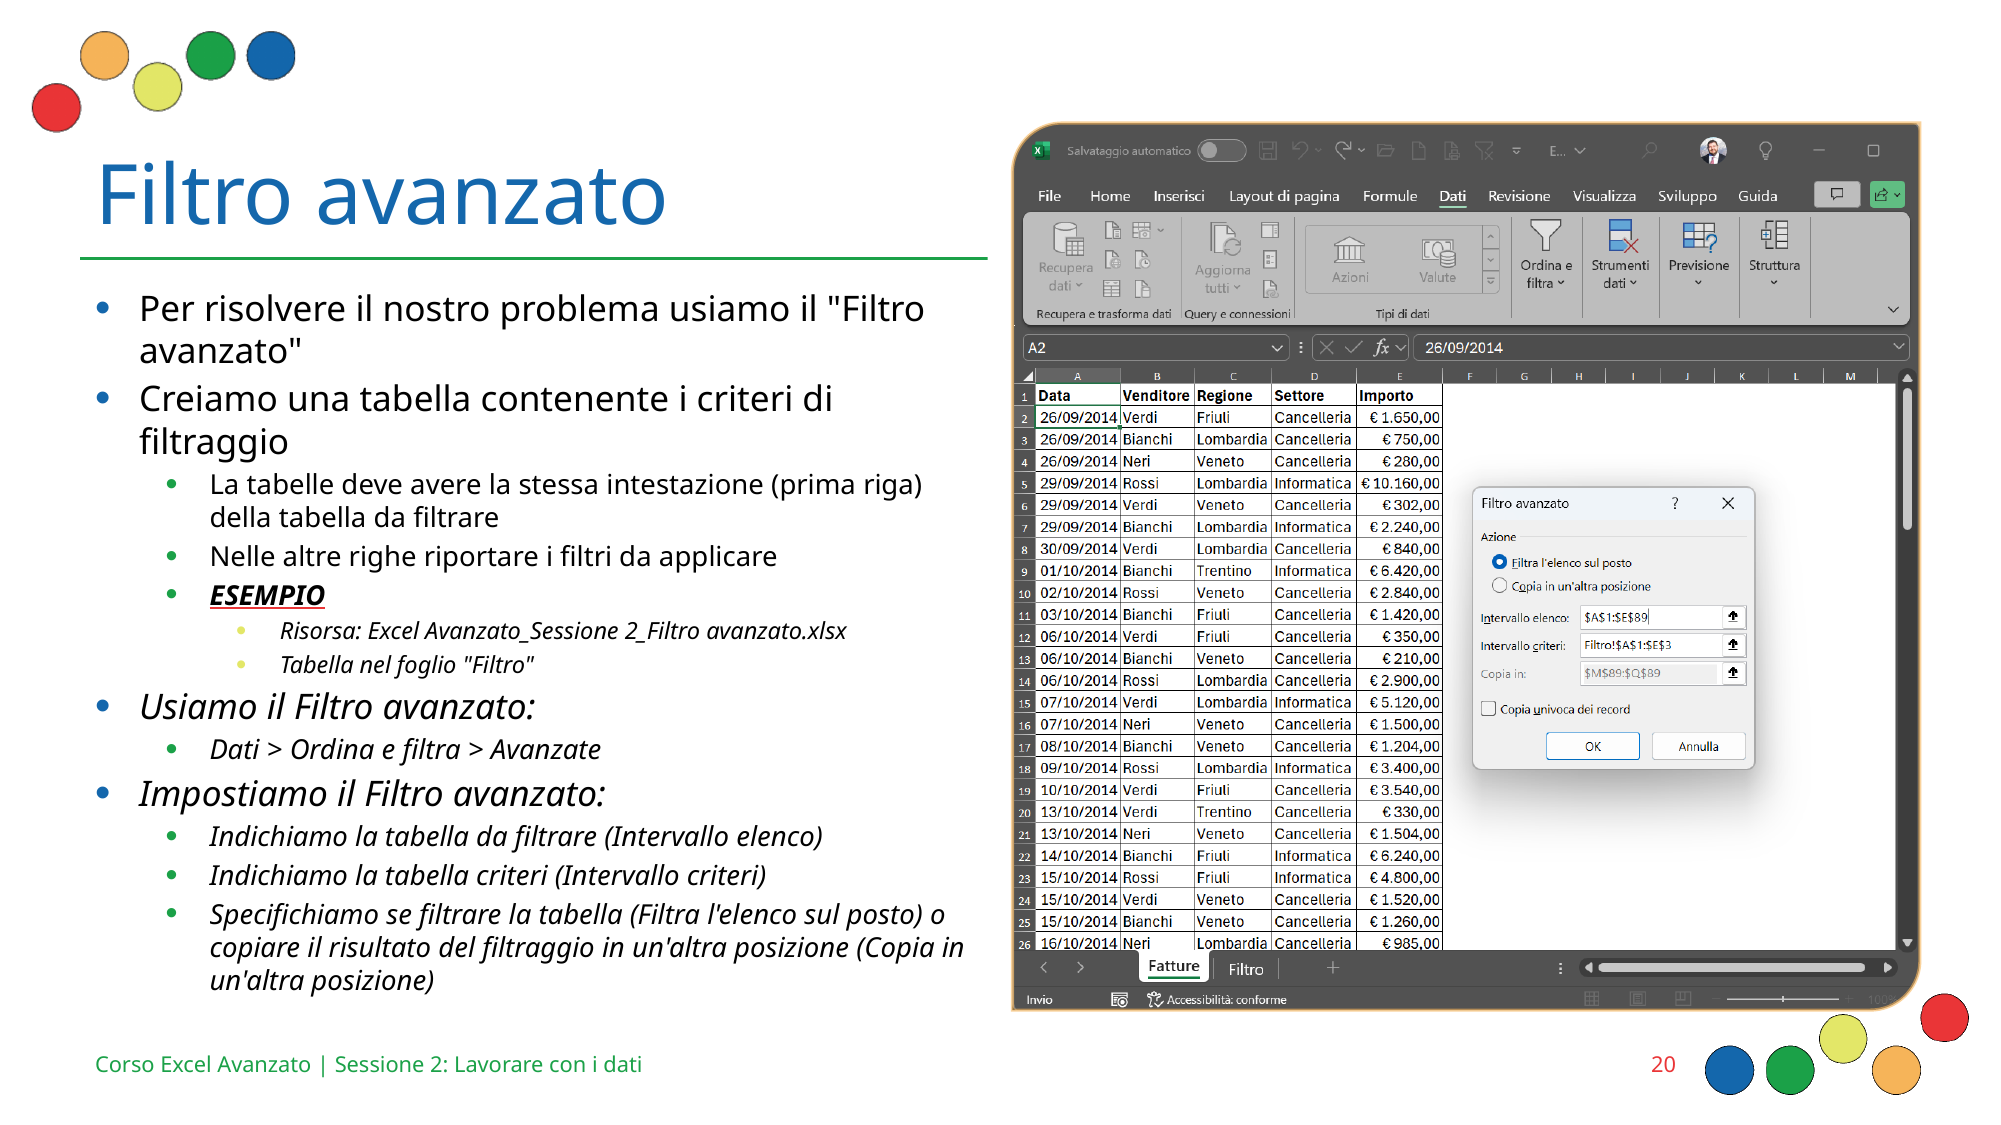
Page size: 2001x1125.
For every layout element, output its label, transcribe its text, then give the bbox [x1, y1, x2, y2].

slide_number 20 [1583, 1035, 1692, 1096]
list Per risolvere il nostro problema usiamo il "Filtro avanzato" Creiamo una tabella contenente i criteri di filtraggio La tabelle deve avere la stessa intestazione (prima riga) della tabella da filtrare Nelle altre righe riportare i filtri da applicare ESEMPIO Risorsa: Excel Avanzato_Sessione 2_Filtro avanzato.xlsx Tabella nel foglio "Filtro" Usiamo il Filtro avanzato: Dati > Ordina e filtra > Avanzate Impostiamo il Filtro avanzato: Indichiamo la tabella da filtrare (Intervallo elenco) Indichiamo la tabella criteri (Intervallo criteri) Specifichiamo se filtrare la tabella (Filtra l'elenco sul posto) o copiare il risultato del filtraggio in un'altra posizione (Copia in un'altra posizione) [80, 278, 988, 1011]
picture [29, 30, 295, 135]
picture [1012, 122, 1971, 1096]
footer Corso Excel Avanzato | Sessione 2: Lavorare con i dati [80, 1035, 1571, 1096]
title Filtro avanzato [80, 123, 988, 259]
